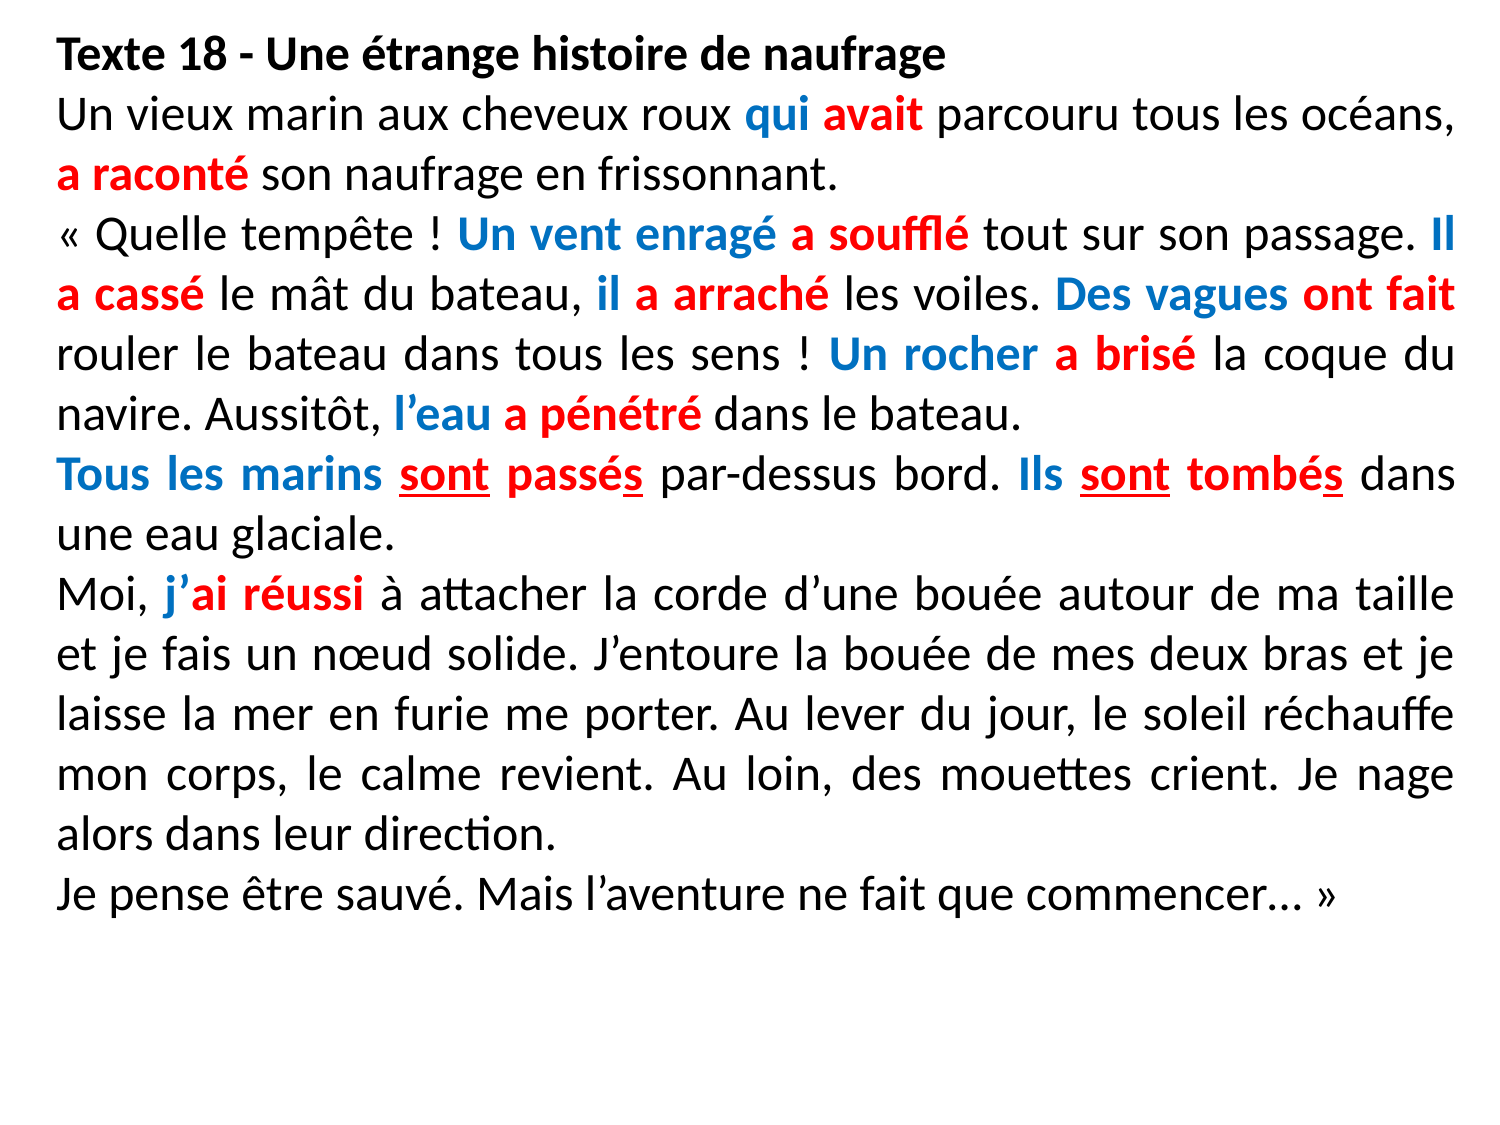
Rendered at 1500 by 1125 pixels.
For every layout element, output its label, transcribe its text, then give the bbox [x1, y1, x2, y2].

text_box Texte 18 - Une étrange histoire de naufrage Un vieux marin aux cheveux roux qui avait parcouru tous les océans, a raconté son naufrage en frissonnant. « Quelle tempête ! Un vent enragé a soufflé tout sur son passage. Il a cassé le mât du bateau, il a arraché les voiles. Des vagues ont fait rouler le bateau dans tous les sens ! Un rocher a brisé la coque du navire. Aussitôt, l’eau a pénétré dans le bateau. Tous les marins sont passés par-dessus bord. Ils sont tombés dans une eau glaciale. Moi, j’ai réussi à attacher la corde d’une bouée autour de ma taille et je fais un nœud solide. J’entoure la bouée de mes deux bras et je laisse la mer en furie me porter. Au lever du jour, le soleil réchauffe mon corps, le calme revient. Au loin, des mouettes crient. Je nage alors dans leur direction. Je pense être sauvé. Mais l’aventure ne fait que commencer… » [41, 13, 1471, 928]
